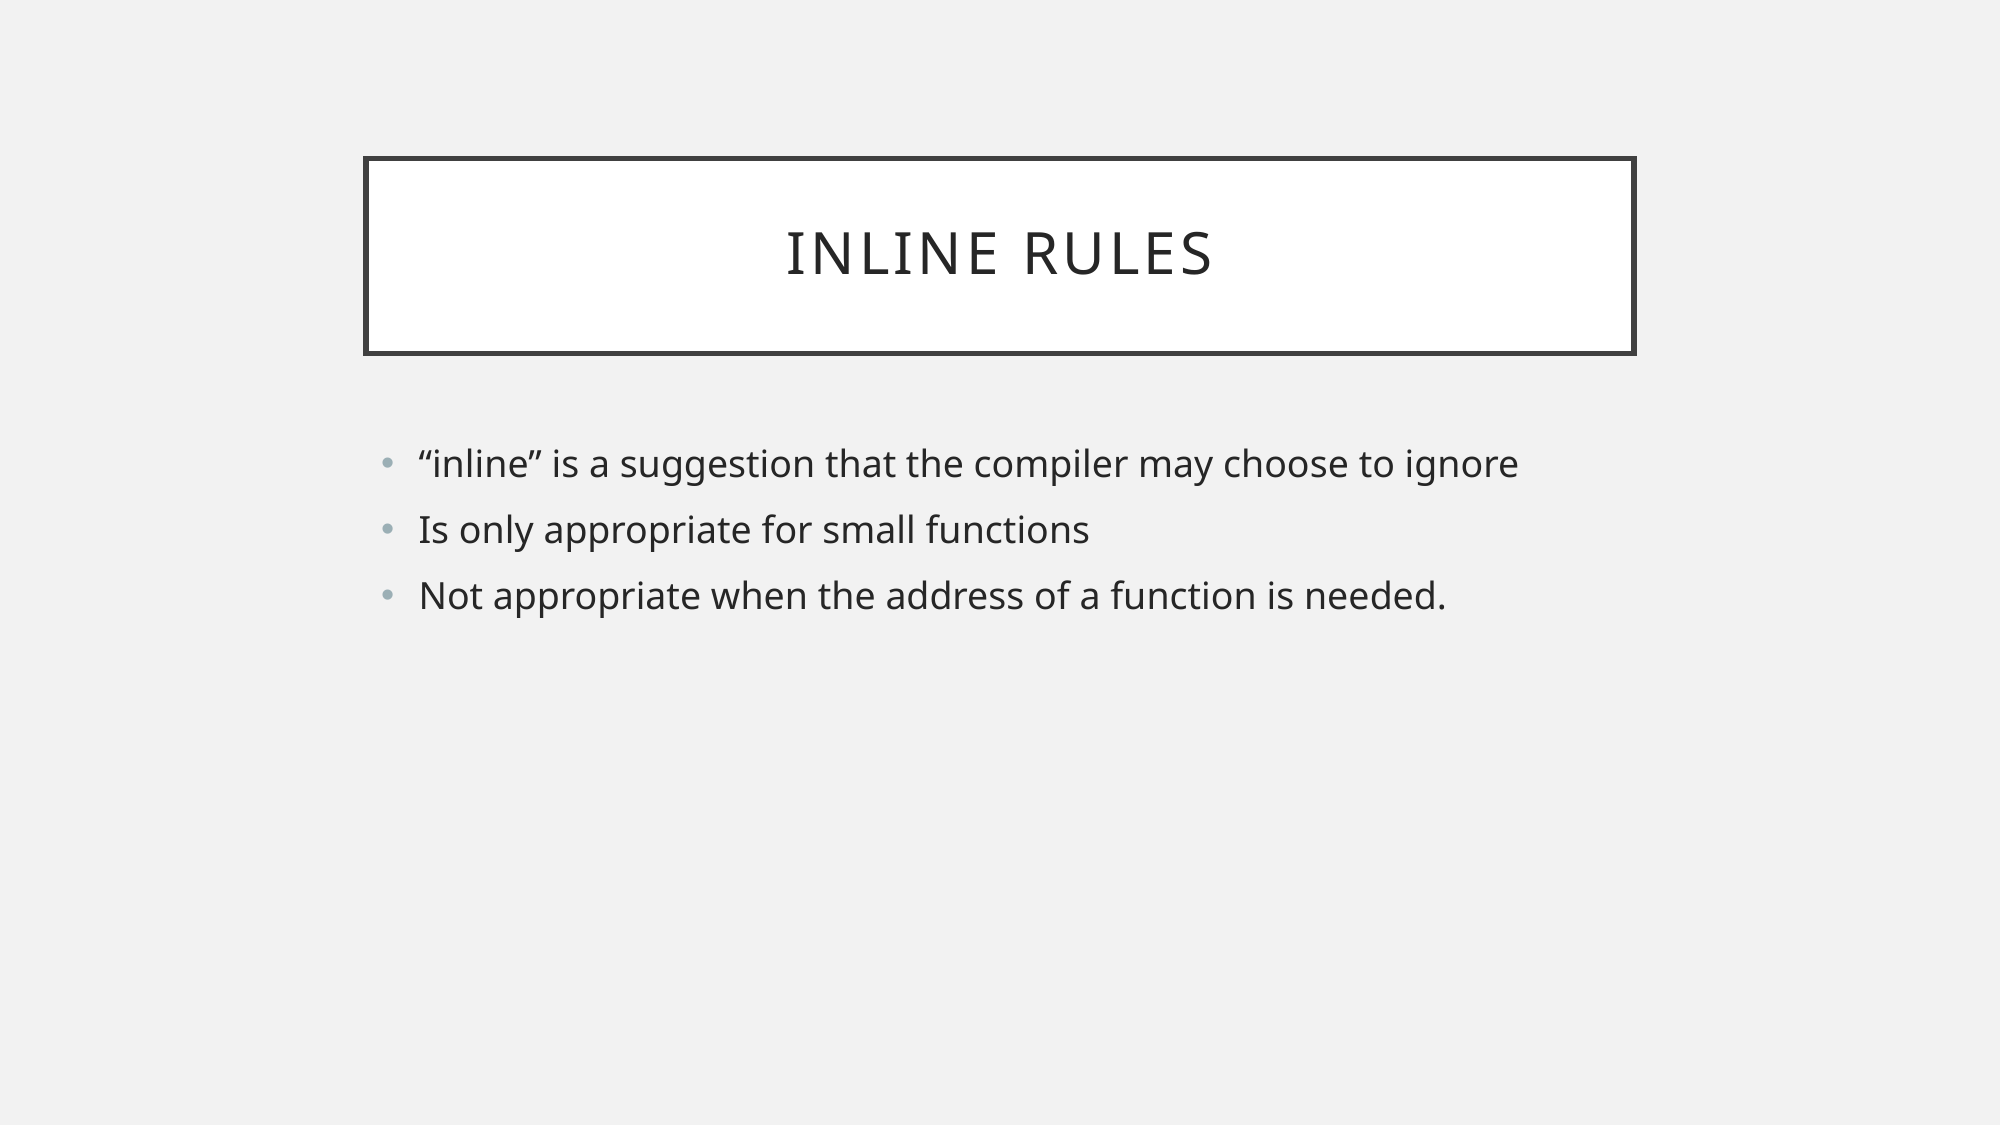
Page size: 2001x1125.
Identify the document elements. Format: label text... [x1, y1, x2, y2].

list “inline” is a suggestion that the compiler may choose to ignore Is only appropriate for small functions Not appropriate when the address of a function is needed. [366, 432, 1634, 942]
title Inline Rules [363, 156, 1637, 356]
